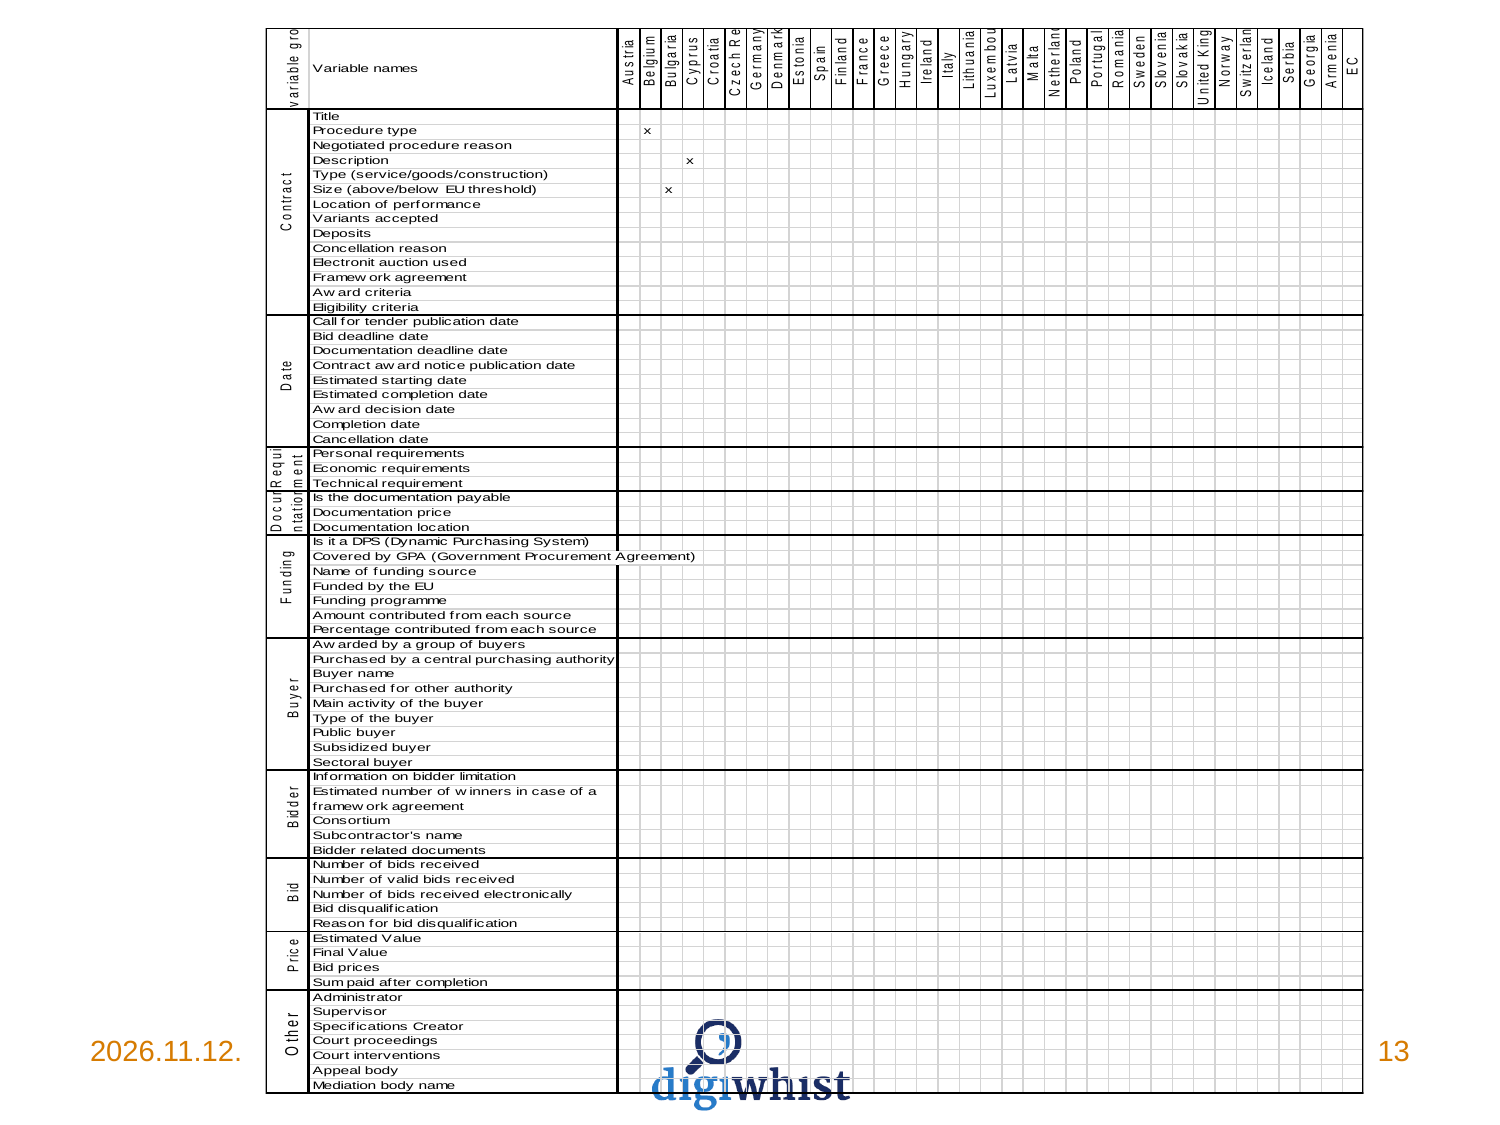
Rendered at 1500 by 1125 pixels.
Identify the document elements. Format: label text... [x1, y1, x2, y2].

picture [265, 27, 1366, 1115]
slide_number 13 [1365, 1024, 1426, 1103]
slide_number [74, 1024, 265, 1103]
